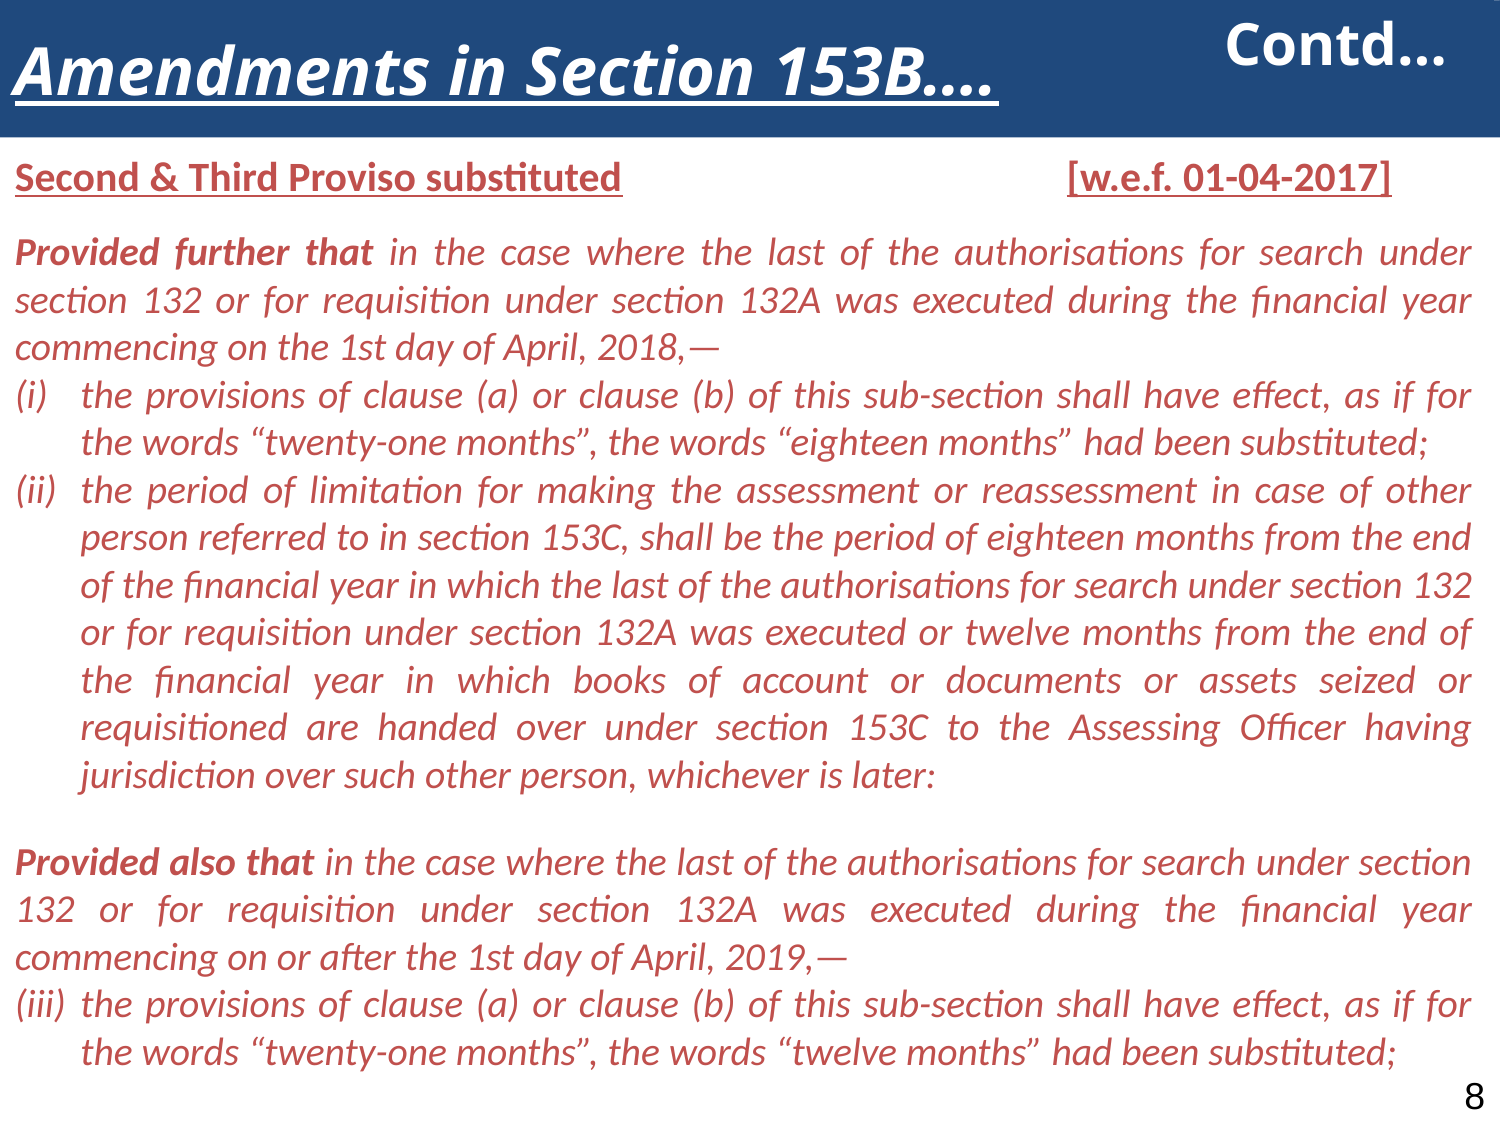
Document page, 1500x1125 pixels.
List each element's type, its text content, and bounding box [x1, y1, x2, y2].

slide_number 8 [1374, 1064, 1500, 1125]
text_box Amendments in Section 153B…. [0, 0, 1500, 138]
text_box Second & Third Proviso substituted [w.e.f. 01-04-2017] Provided further that in the case where the last of the authorisations for search under section 132 or for requisition under section 132A was executed during the financial year commencing on the 1st day of April, 2018,— the provisions of clause (a) or clause (b) of this sub-section shall have effect, as if for the words “twenty-one months”, the words “eighteen months” had been substituted; the period of limitation for making the assessment or reassessment in case of other person referred to in section 153C, shall be the period of eighteen months from the end of the financial year in which the last of the authorisations for search under section 132 or for requisition under section 132A was executed or twelve months from the end of the financial year in which books of account or documents or assets seized or requisitioned are handed over under section 153C to the Assessing Officer having jurisdiction over such other person, whichever is later: Provided also that in the case where the last of the authorisations for search under section 132 or for requisition under section 132A was executed during the financial year commencing on or after the 1st day of April, 2019,— the provisions of clause (a) or clause (b) of this sub-section shall have effect, as if for the words “twenty-one months”, the words “twelve months” had been substituted; [0, 142, 1488, 1081]
text_box Contd… [1209, 0, 1494, 85]
